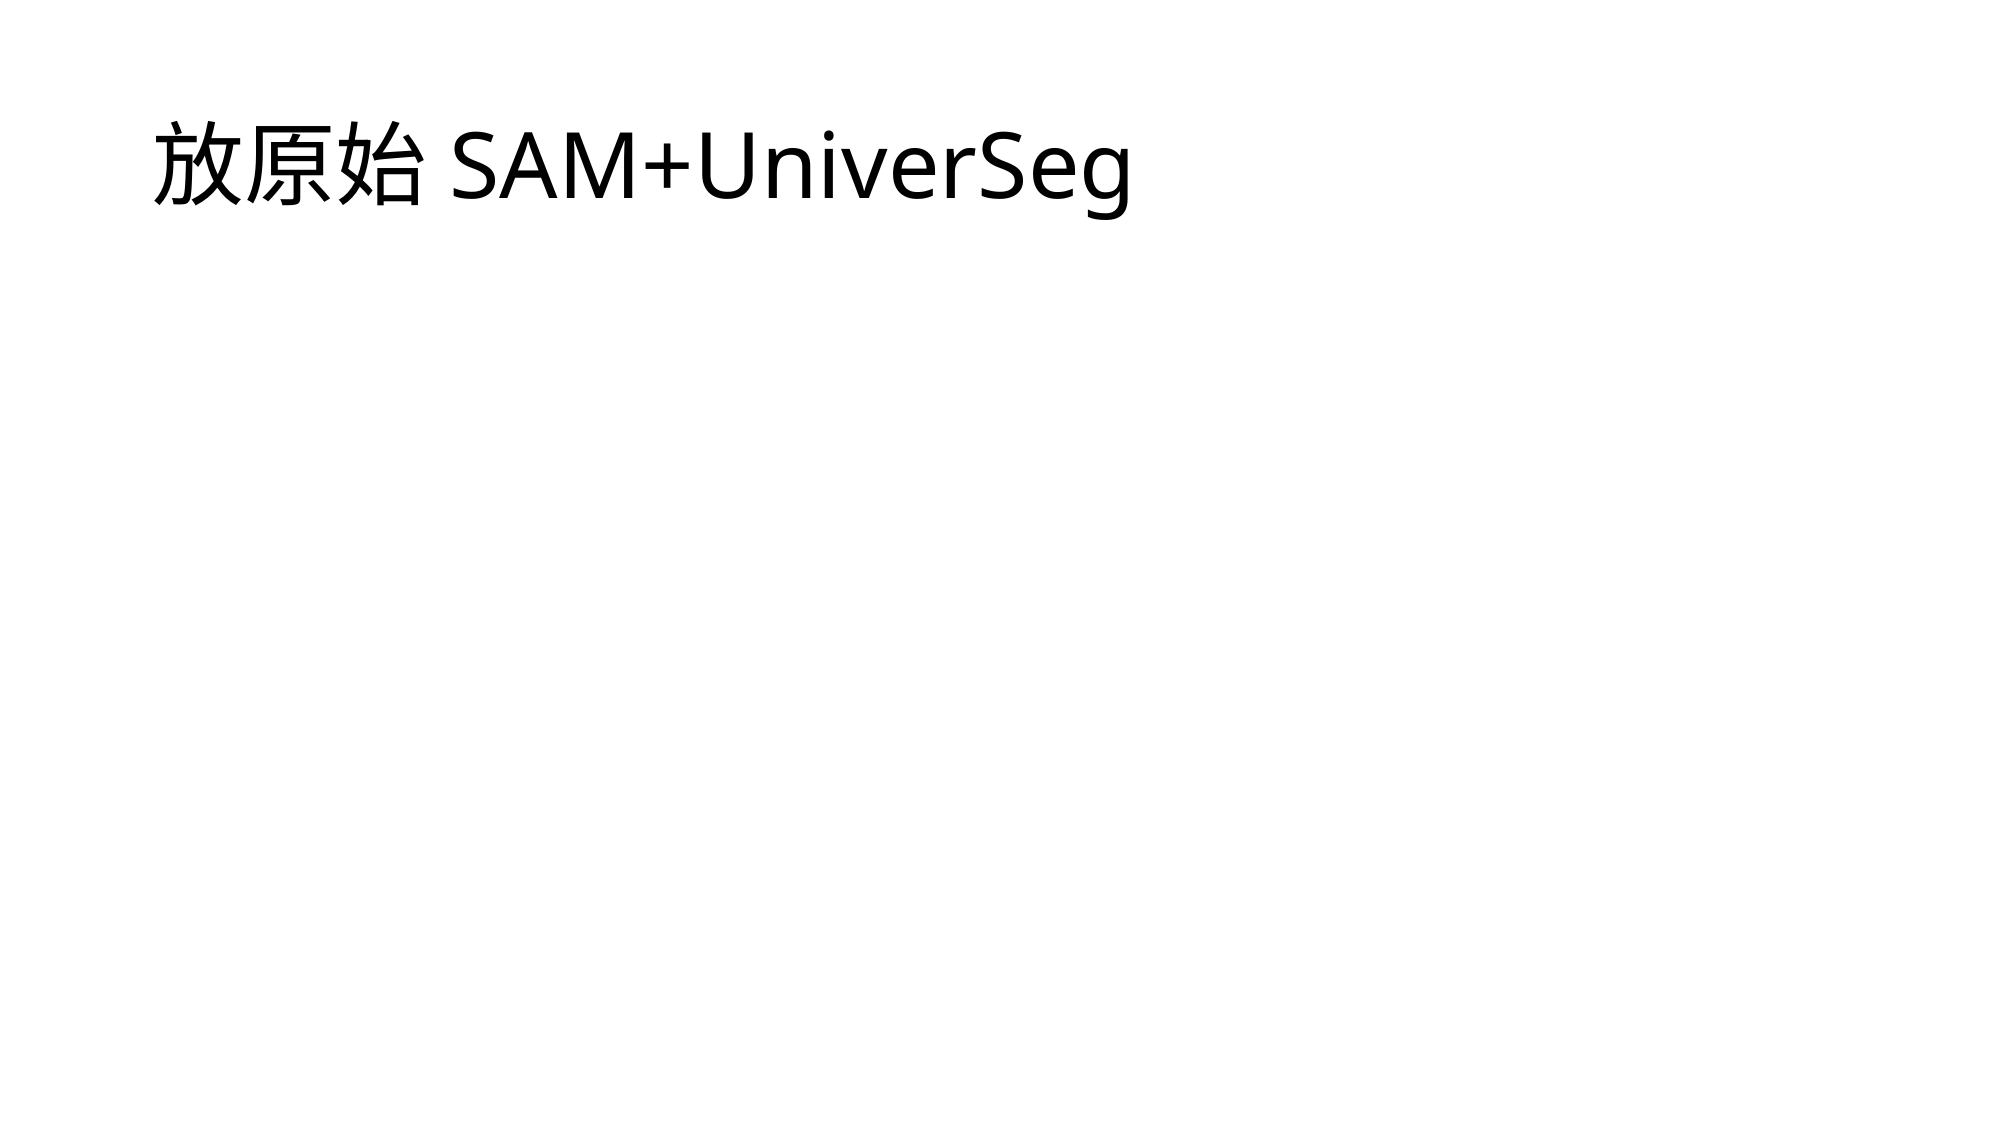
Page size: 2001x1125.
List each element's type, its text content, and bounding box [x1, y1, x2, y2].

title 放原始SAM+UniverSeg [137, 59, 1863, 278]
